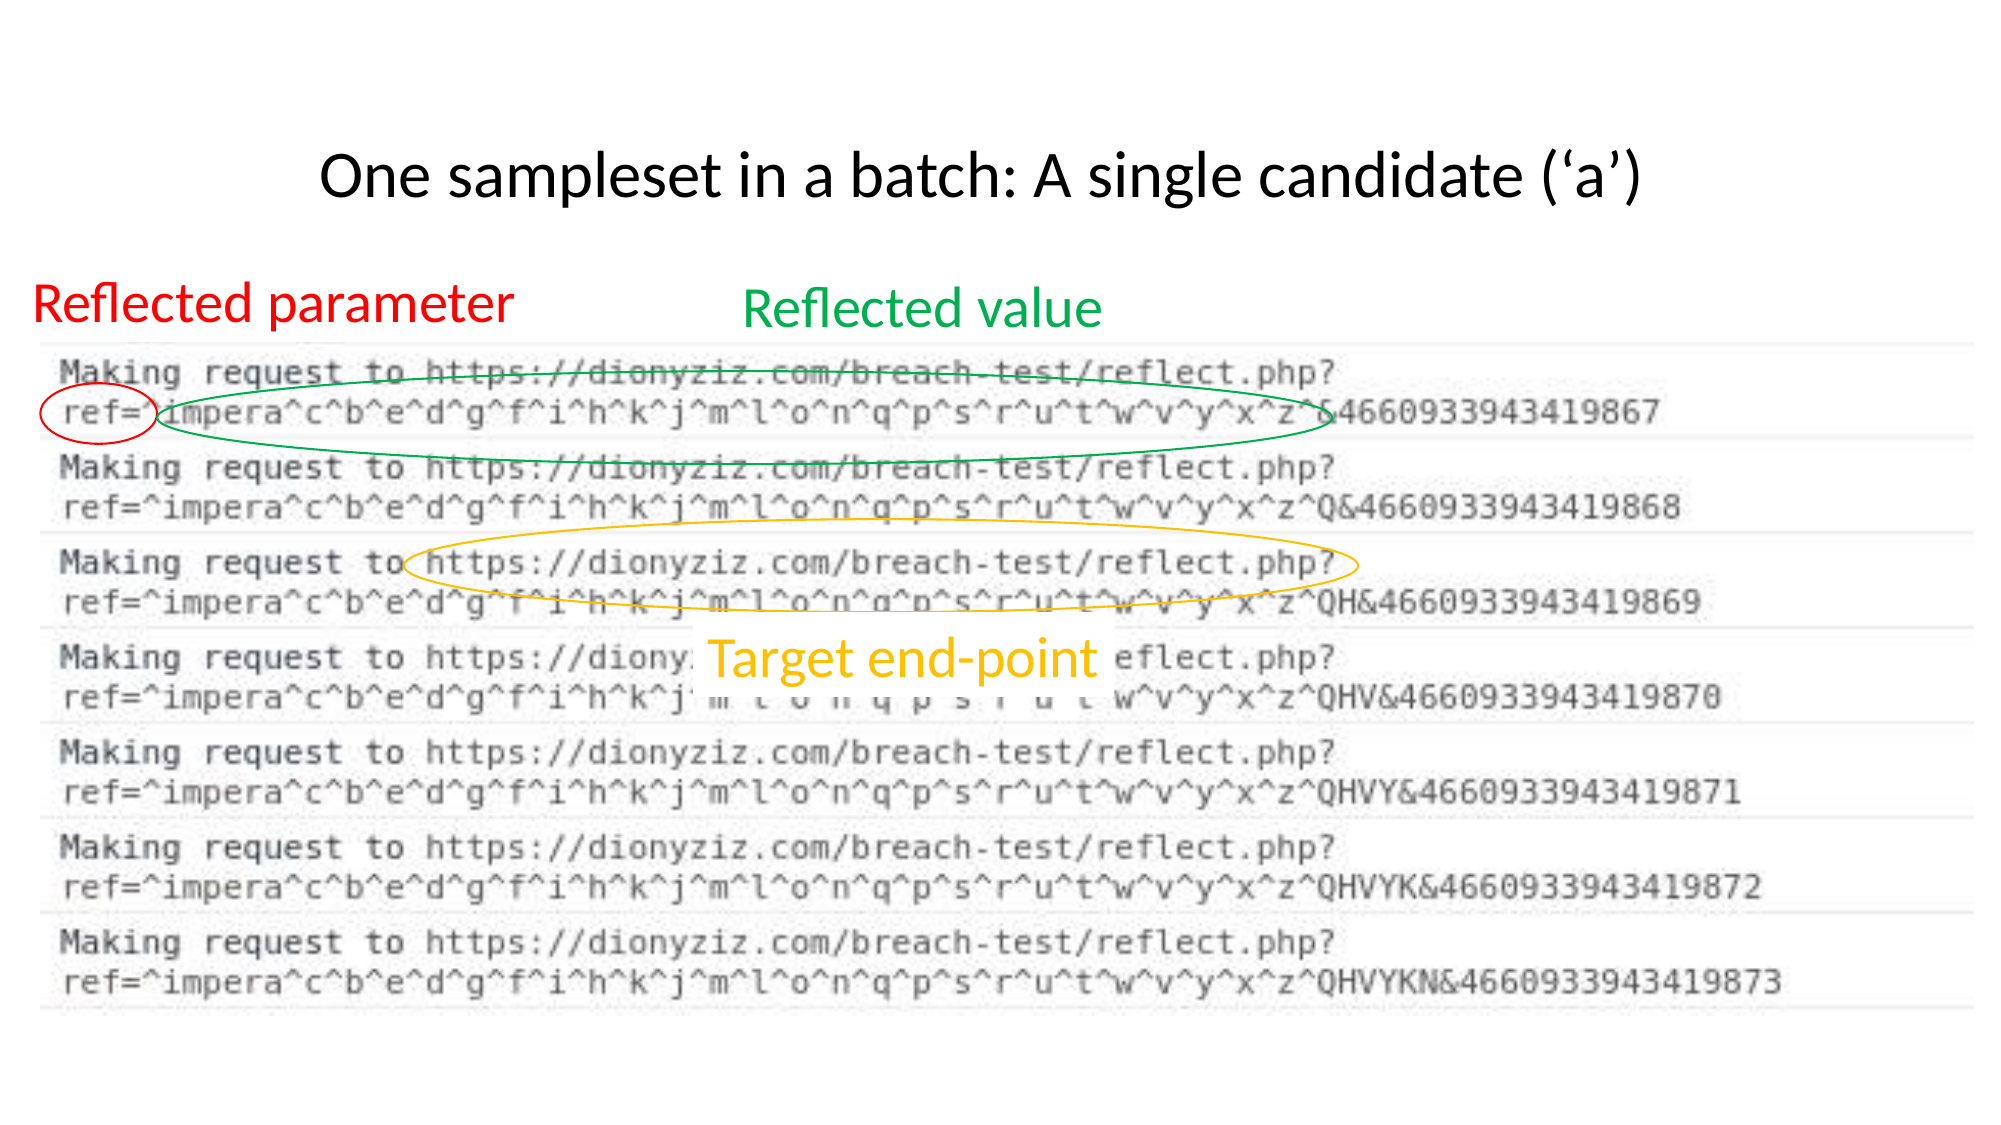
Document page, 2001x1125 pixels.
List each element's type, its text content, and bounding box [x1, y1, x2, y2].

text_box One sampleset in a batch: A single candidate (‘a’) [305, 123, 1660, 219]
text_box Reflected parameter [17, 256, 532, 341]
text_box Reflected value [727, 261, 1119, 342]
picture [40, 342, 1974, 1016]
